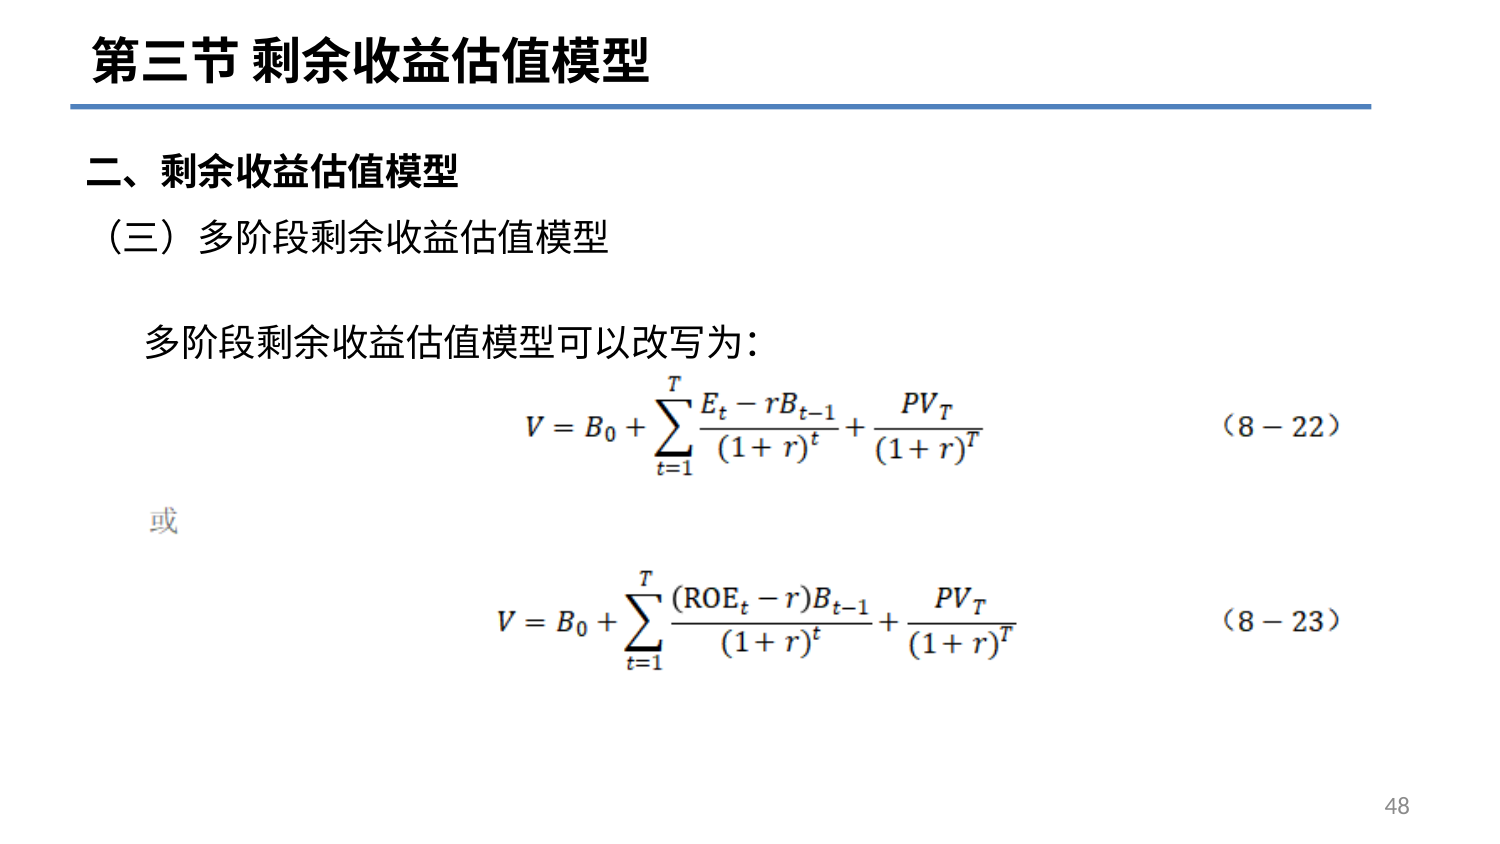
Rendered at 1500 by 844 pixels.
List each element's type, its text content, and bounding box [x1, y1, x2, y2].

slide_number 48 [1074, 782, 1425, 827]
text_box 二、剩余收益估值模型 [70, 117, 622, 188]
text_box （三）多阶段剩余收益估值模型 [70, 152, 1421, 293]
picture [116, 362, 1362, 692]
text_box 第三节 剩余收益估值模型 [74, 23, 1425, 96]
title 多阶段剩余收益估值模型可以改写为： [128, 293, 821, 361]
